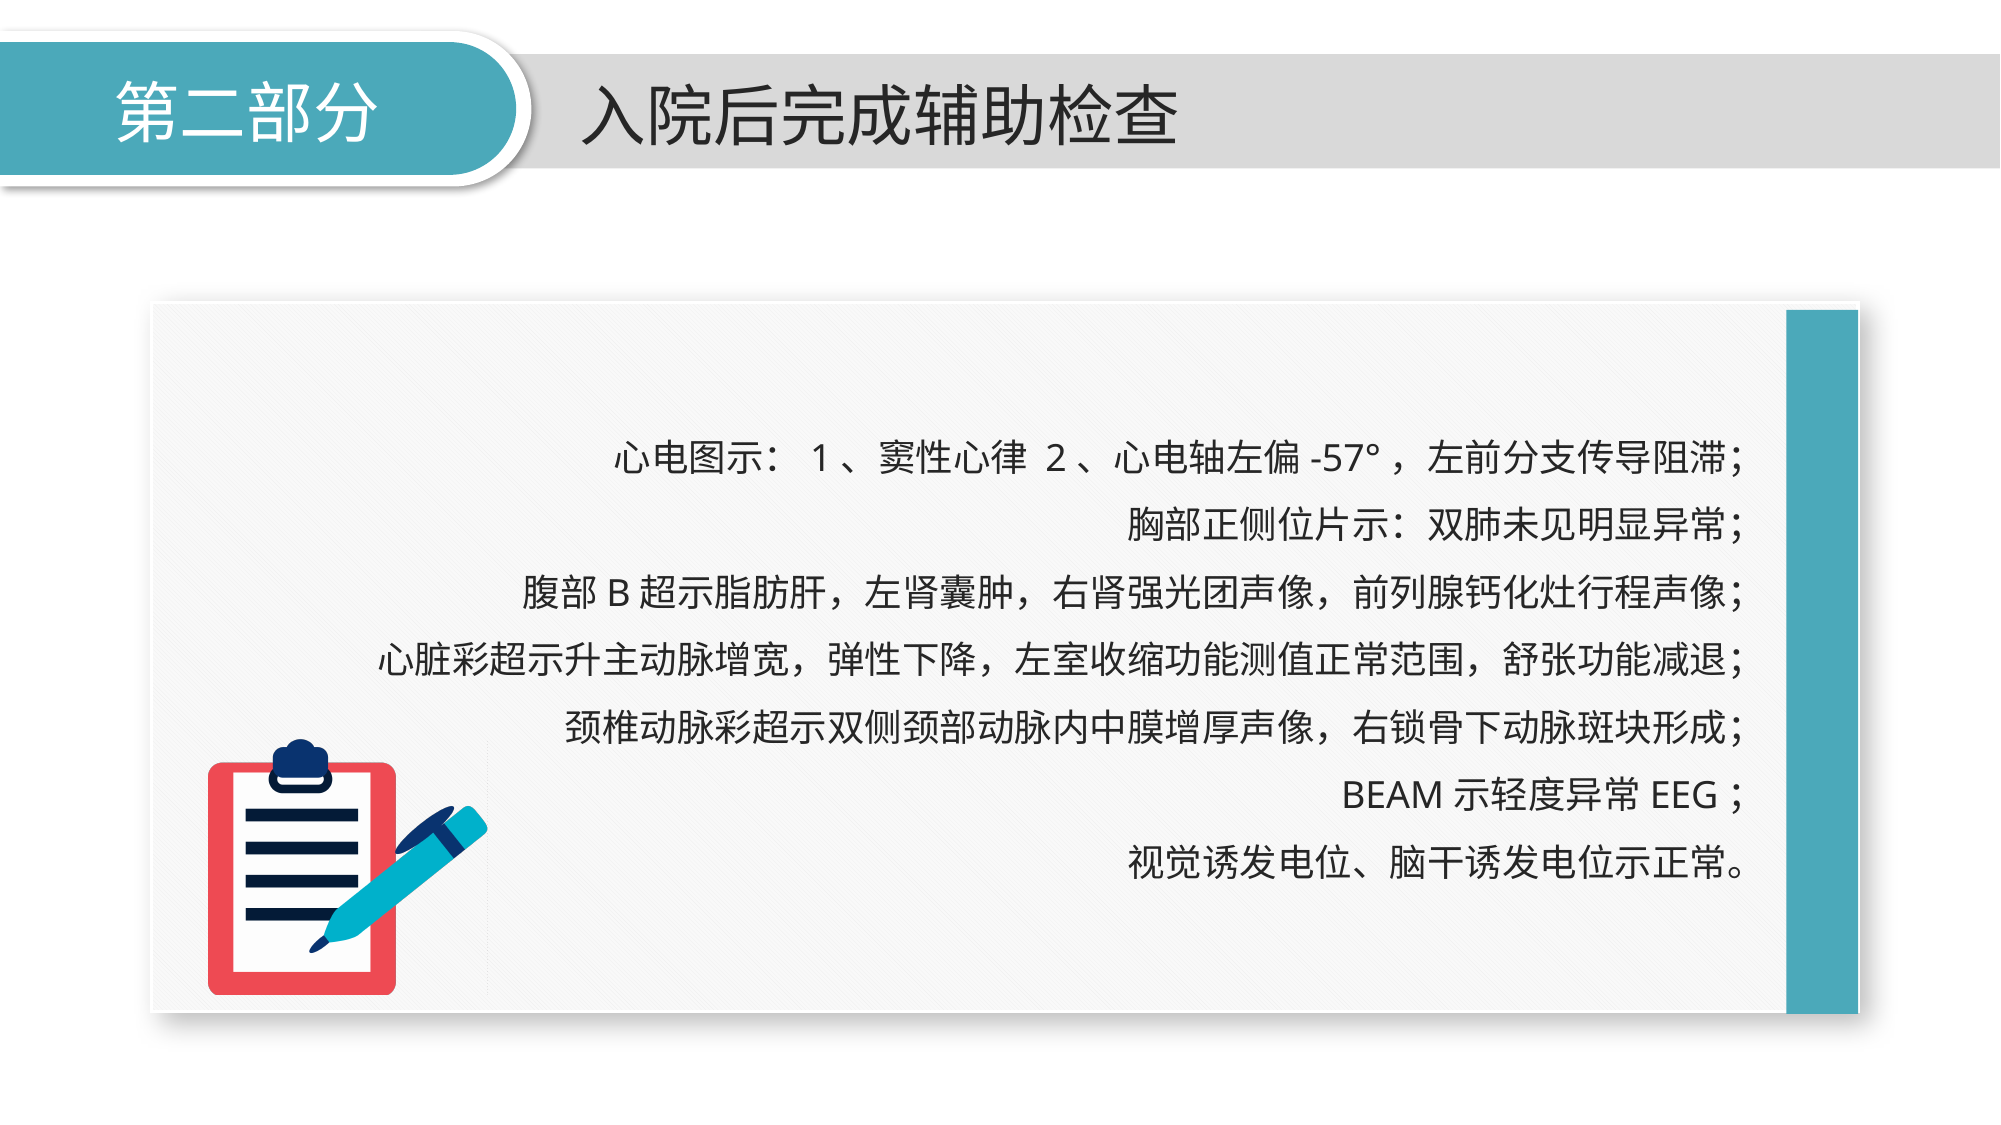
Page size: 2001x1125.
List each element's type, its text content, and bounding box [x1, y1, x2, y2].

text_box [151, 302, 1859, 1015]
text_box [0, 30, 532, 187]
text_box 入院后完成辅助检查 [565, 66, 1296, 161]
picture [208, 739, 488, 995]
text_box [532, 53, 2000, 169]
